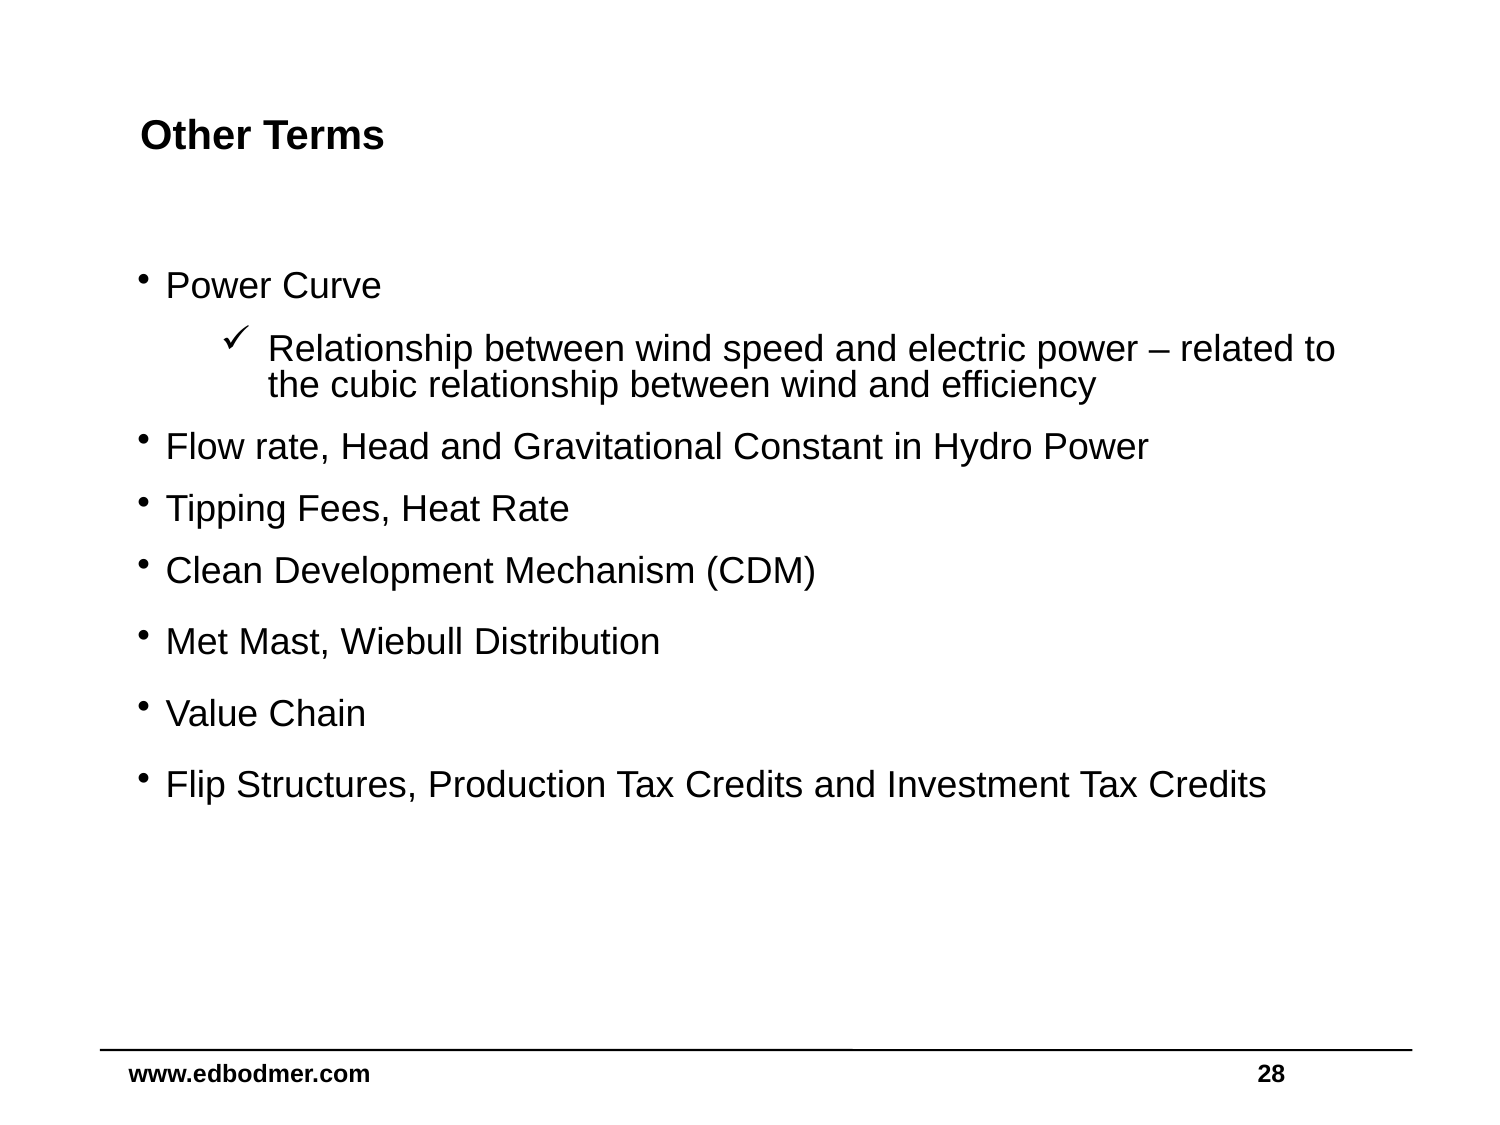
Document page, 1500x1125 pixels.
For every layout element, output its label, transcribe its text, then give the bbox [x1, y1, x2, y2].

list Power Curve Relationship between wind speed and electric power – related to the cubic relationship between wind and efficiency Flow rate, Head and Gravitational Constant in Hydro Power Tipping Fees, Heat Rate Clean Development Mechanism (CDM) Met Mast, Wiebull Distribution Value Chain Flip Structures, Production Tax Credits and Investment Tax Credits [112, 262, 1401, 1026]
title Other Terms [124, 99, 1288, 226]
